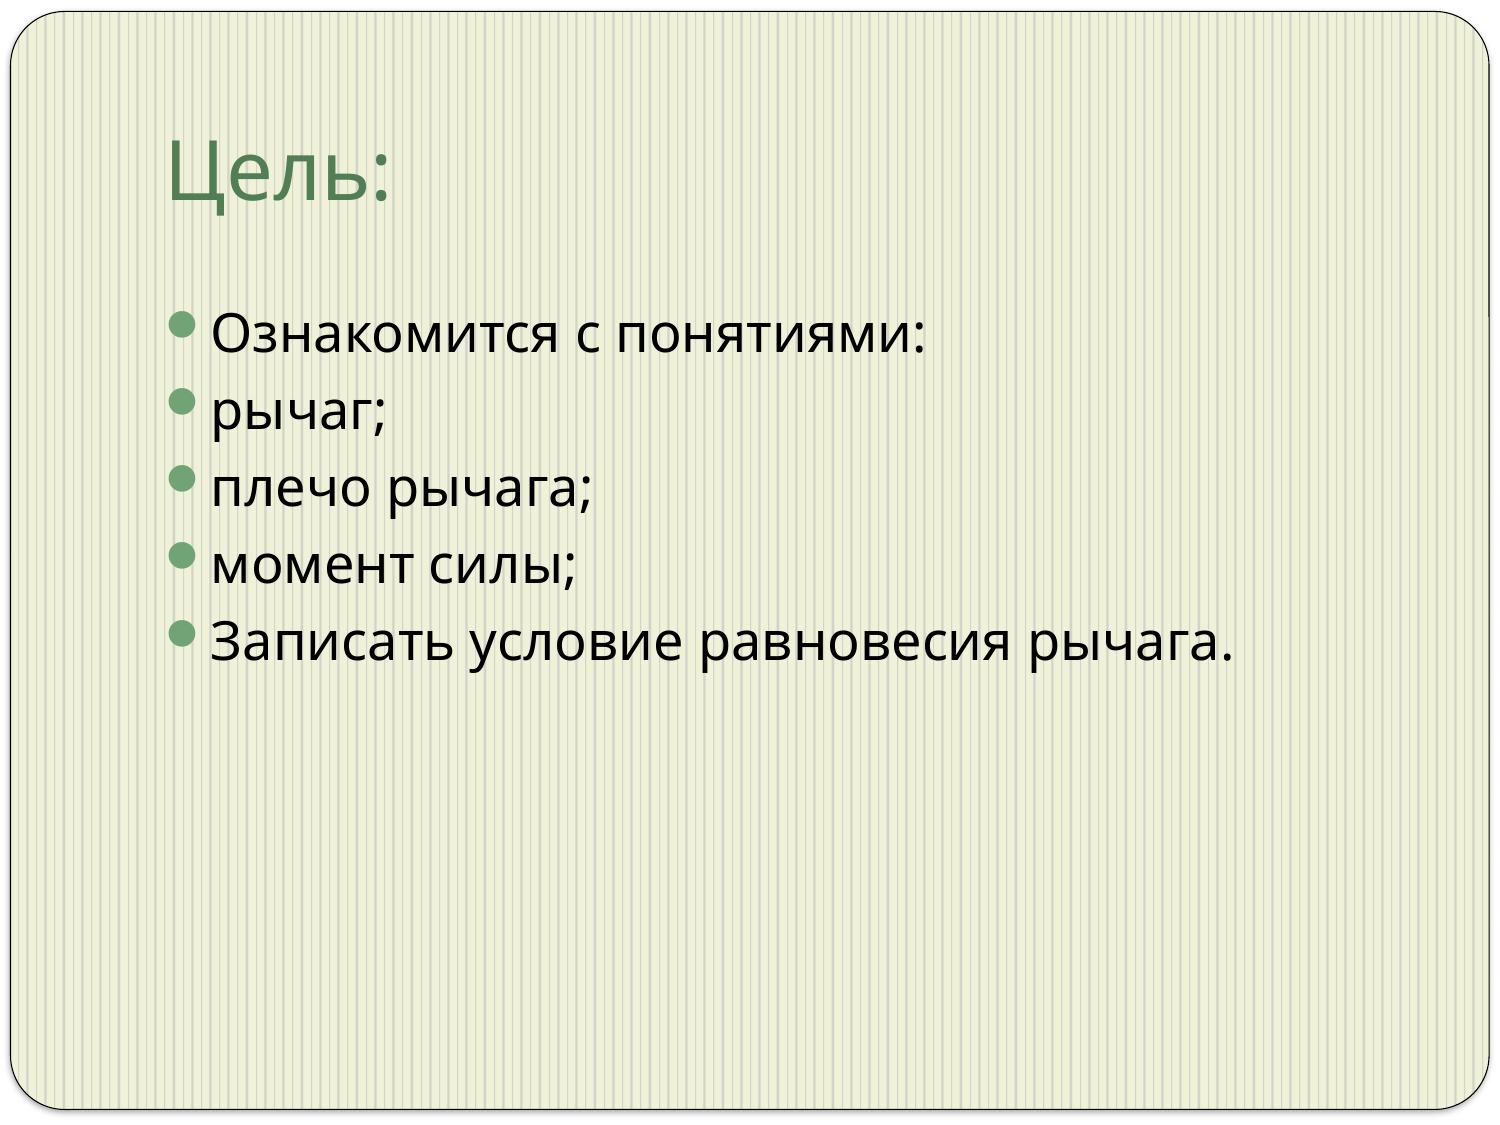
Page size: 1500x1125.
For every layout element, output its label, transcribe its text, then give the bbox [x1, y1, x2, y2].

title Цель: [150, 45, 1425, 233]
list Ознакомится с понятиями: рычаг; плечо рычага; момент силы; Записать условие равновесия рычага. [150, 290, 1425, 988]
